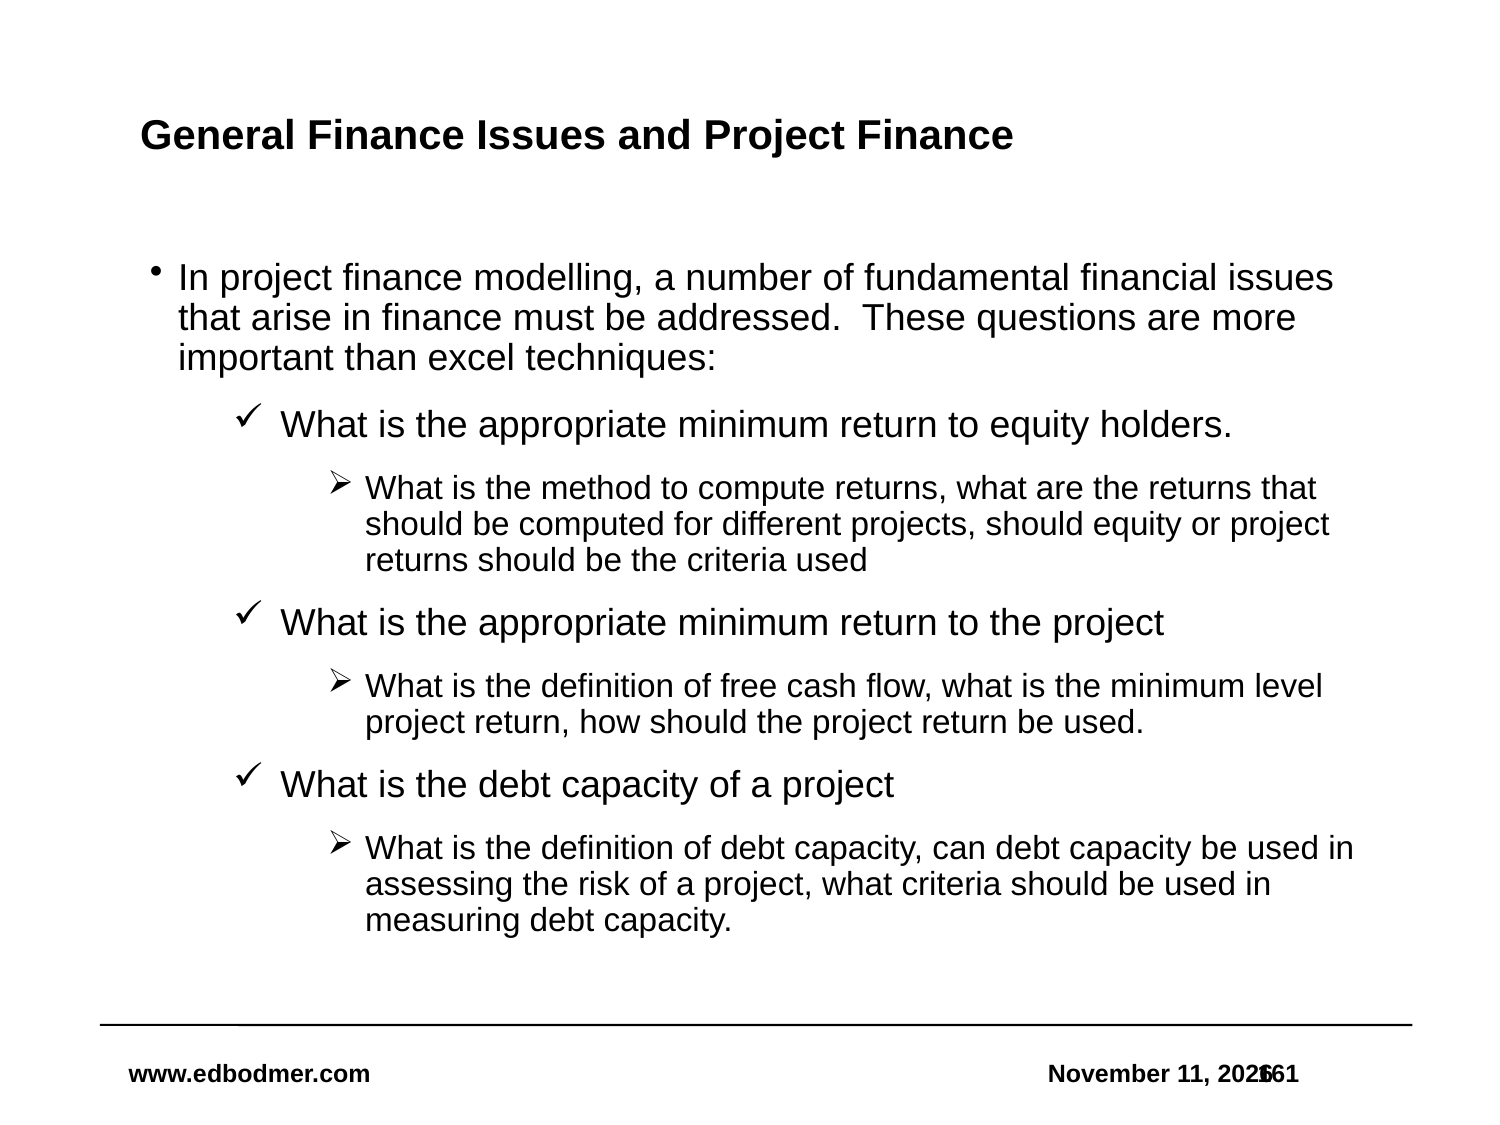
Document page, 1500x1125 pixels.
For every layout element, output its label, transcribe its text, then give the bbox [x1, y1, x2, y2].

title General Finance Issues and Project Finance [124, 99, 1288, 226]
list In project finance modelling, a number of fundamental financial issues that arise in finance must be addressed. These questions are more important than excel techniques: What is the appropriate minimum return to equity holders. What is the method to compute returns, what are the returns that should be computed for different projects, should equity or project returns should be the criteria used What is the appropriate minimum return to the project What is the definition of free cash flow, what is the minimum level project return, how should the project return be used. What is the debt capacity of a project What is the definition of debt capacity, can debt capacity be used in assessing the risk of a project, what criteria should be used in measuring debt capacity. [124, 249, 1376, 1001]
